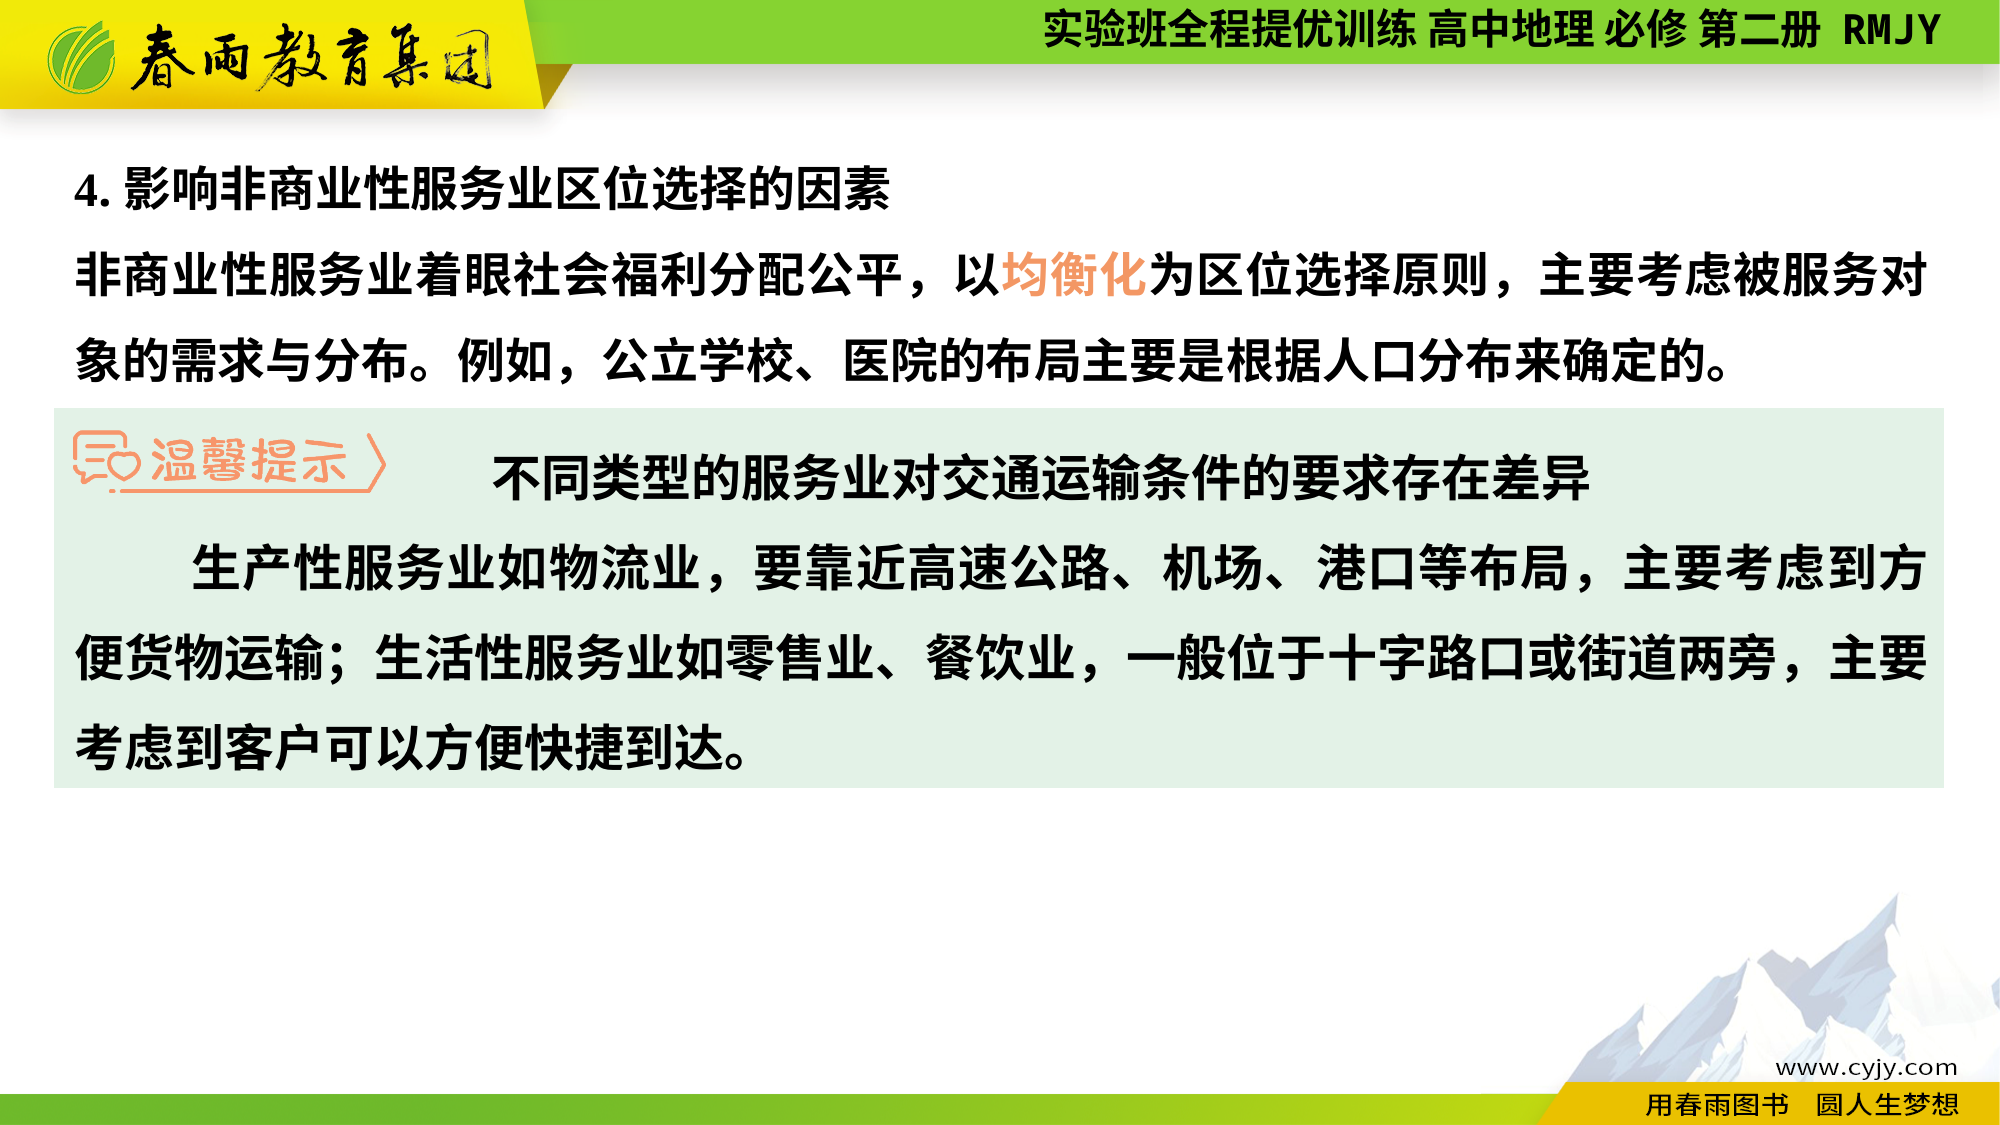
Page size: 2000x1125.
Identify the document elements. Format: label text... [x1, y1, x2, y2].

picture [0, 0, 2000, 1125]
list 4.影响非商业性服务业区位选择的因素 非商业性服务业着眼社会福利分配公平，以均衡化为区位选择原则，主要考虑被服务对象的需求与分布。例如，公立学校、医院的布局主要是根据人口分布来确定的。 [59, 122, 1944, 388]
